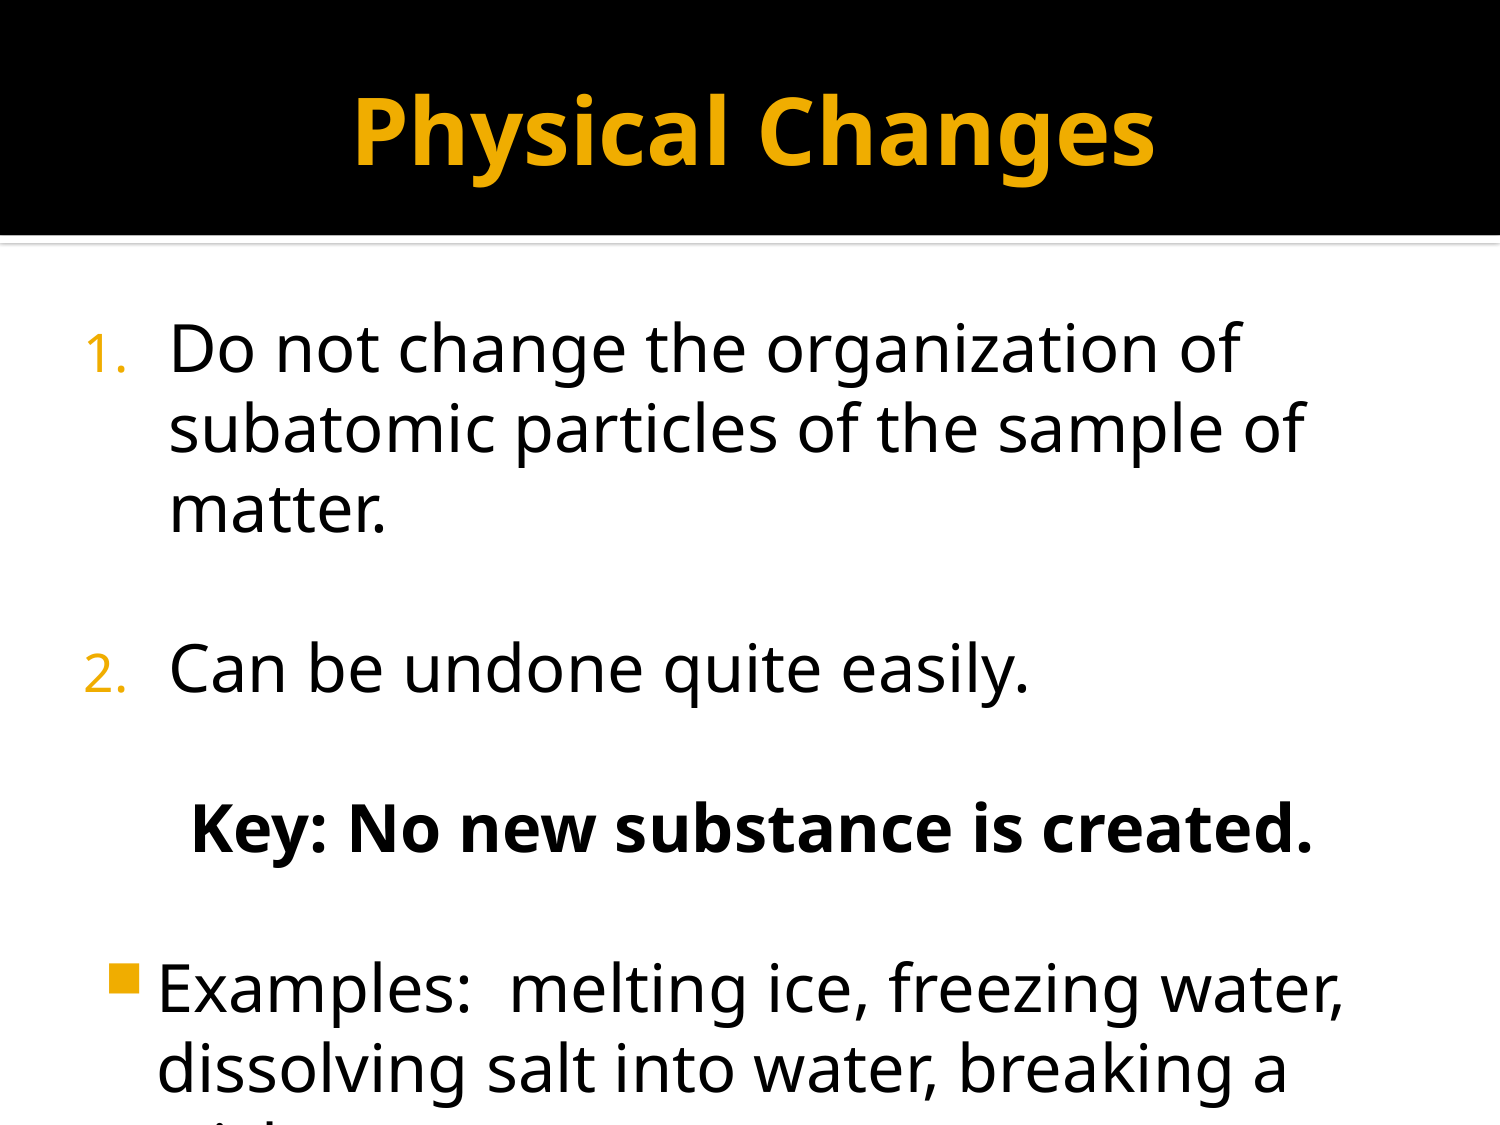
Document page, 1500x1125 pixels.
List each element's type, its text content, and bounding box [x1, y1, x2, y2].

list Do not change the organization of subatomic particles of the sample of matter. Can be undone quite easily. Key: No new substance is created. Examples: melting ice, freezing water, dissolving salt into water, breaking a stick. [75, 291, 1425, 1050]
title Physical Changes [75, 25, 1425, 231]
